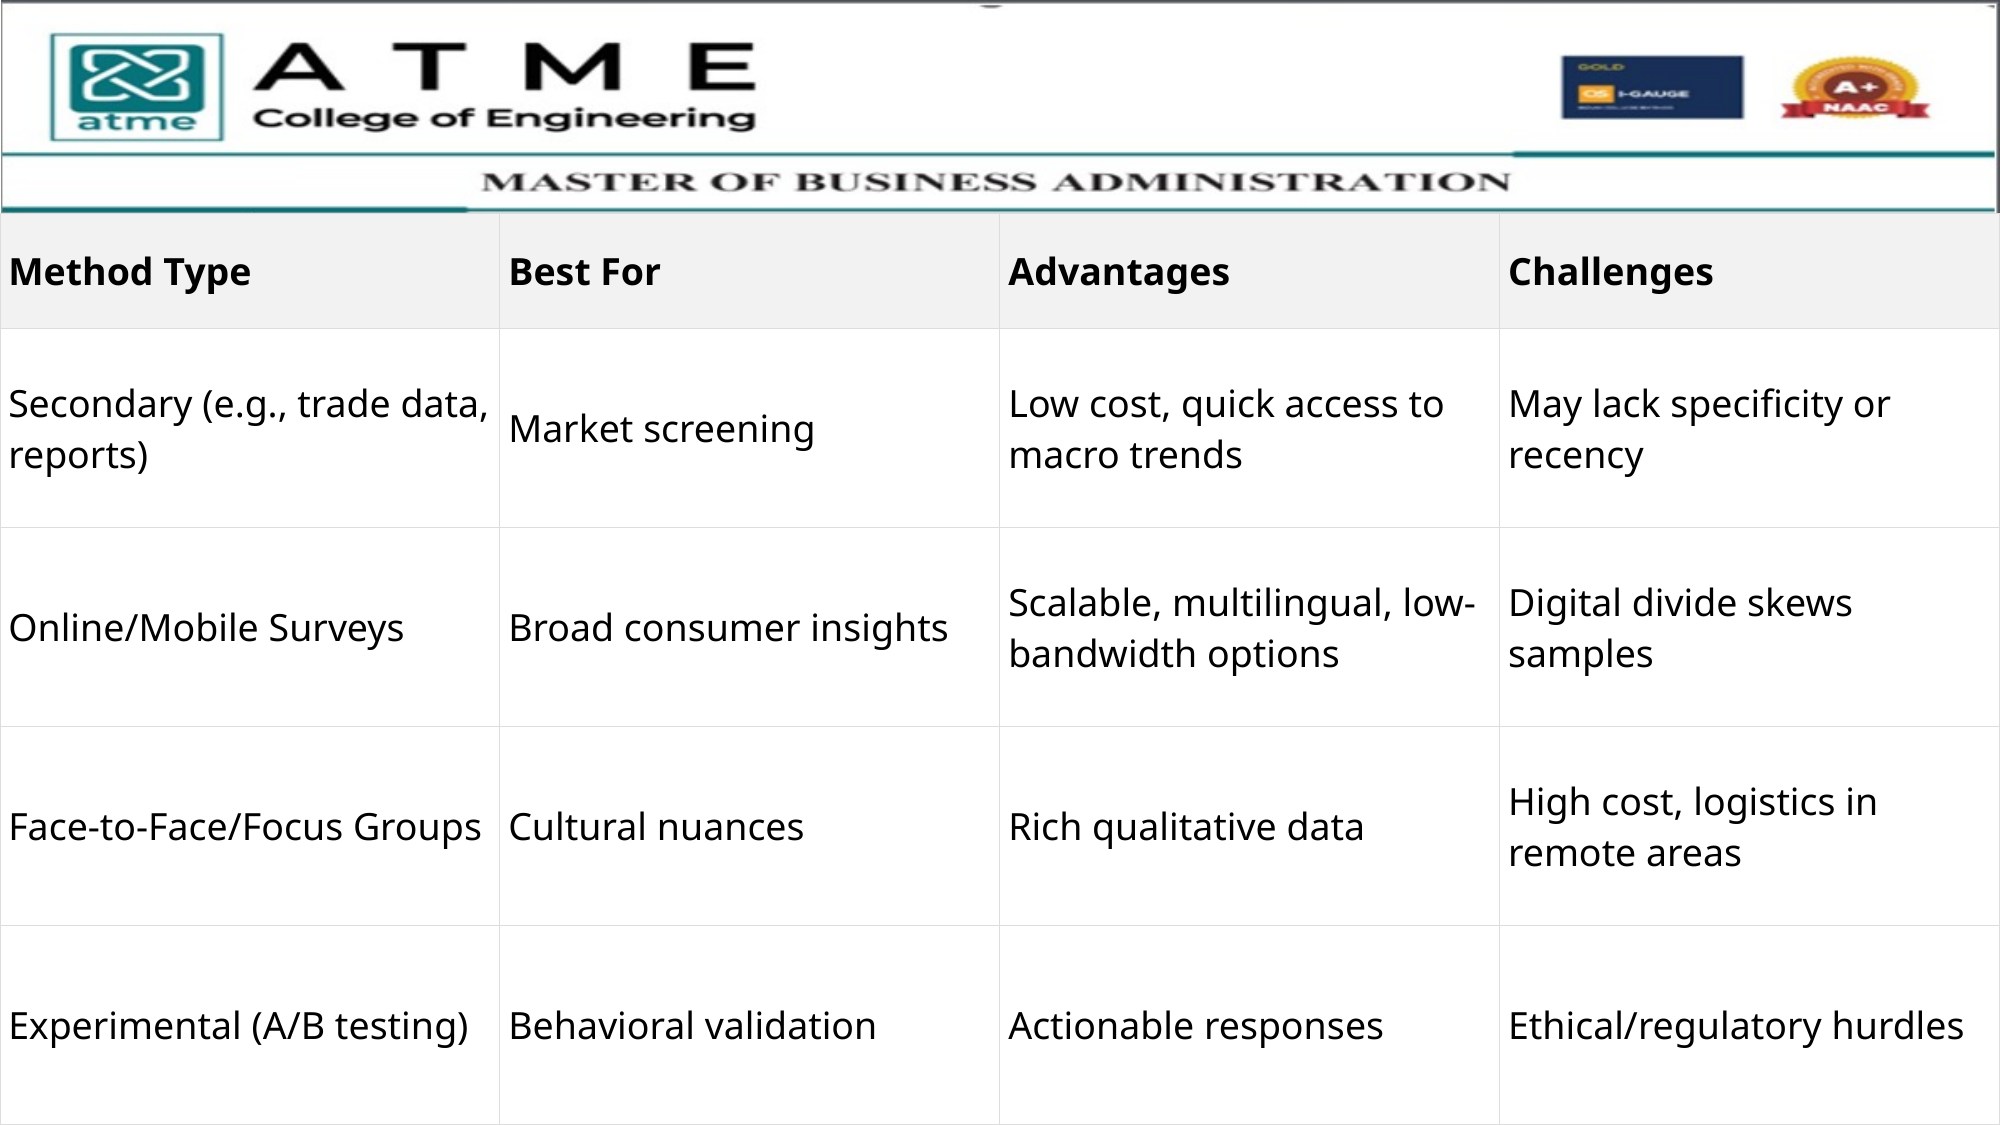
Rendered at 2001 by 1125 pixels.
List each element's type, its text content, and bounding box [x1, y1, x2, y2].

table_cell Behavioral validation [500, 926, 999, 1124]
table_cell Experimental (A/B testing) [1, 926, 499, 1124]
table_cell Actionable responses [1000, 926, 1499, 1124]
table_header Best For [500, 214, 999, 328]
table_header Method Type [1, 214, 499, 328]
table_header Advantages [1000, 214, 1499, 328]
table_header Challenges [1500, 214, 1999, 328]
table_cell Ethical/regulatory hurdles [1500, 926, 1999, 1124]
table_cell Secondary (e.g., trade data, reports) [1, 329, 499, 527]
table_cell May lack specificity or recency [1500, 329, 1999, 527]
table_cell Digital divide skews samples [1500, 528, 1999, 726]
table_cell Face-to-Face/Focus Groups [1, 727, 499, 925]
table_cell Online/Mobile Surveys [1, 528, 499, 726]
table_cell Market screening [500, 329, 999, 527]
table_cell Low cost, quick access to macro trends [1000, 329, 1499, 527]
table_cell Scalable, multilingual, low-bandwidth options [1000, 528, 1499, 726]
table_cell Cultural nuances [500, 727, 999, 925]
table_cell High cost, logistics in remote areas [1500, 727, 1999, 925]
table_cell Broad consumer insights [500, 528, 999, 726]
picture [1, 0, 2000, 213]
table_cell Rich qualitative data [1000, 727, 1499, 925]
